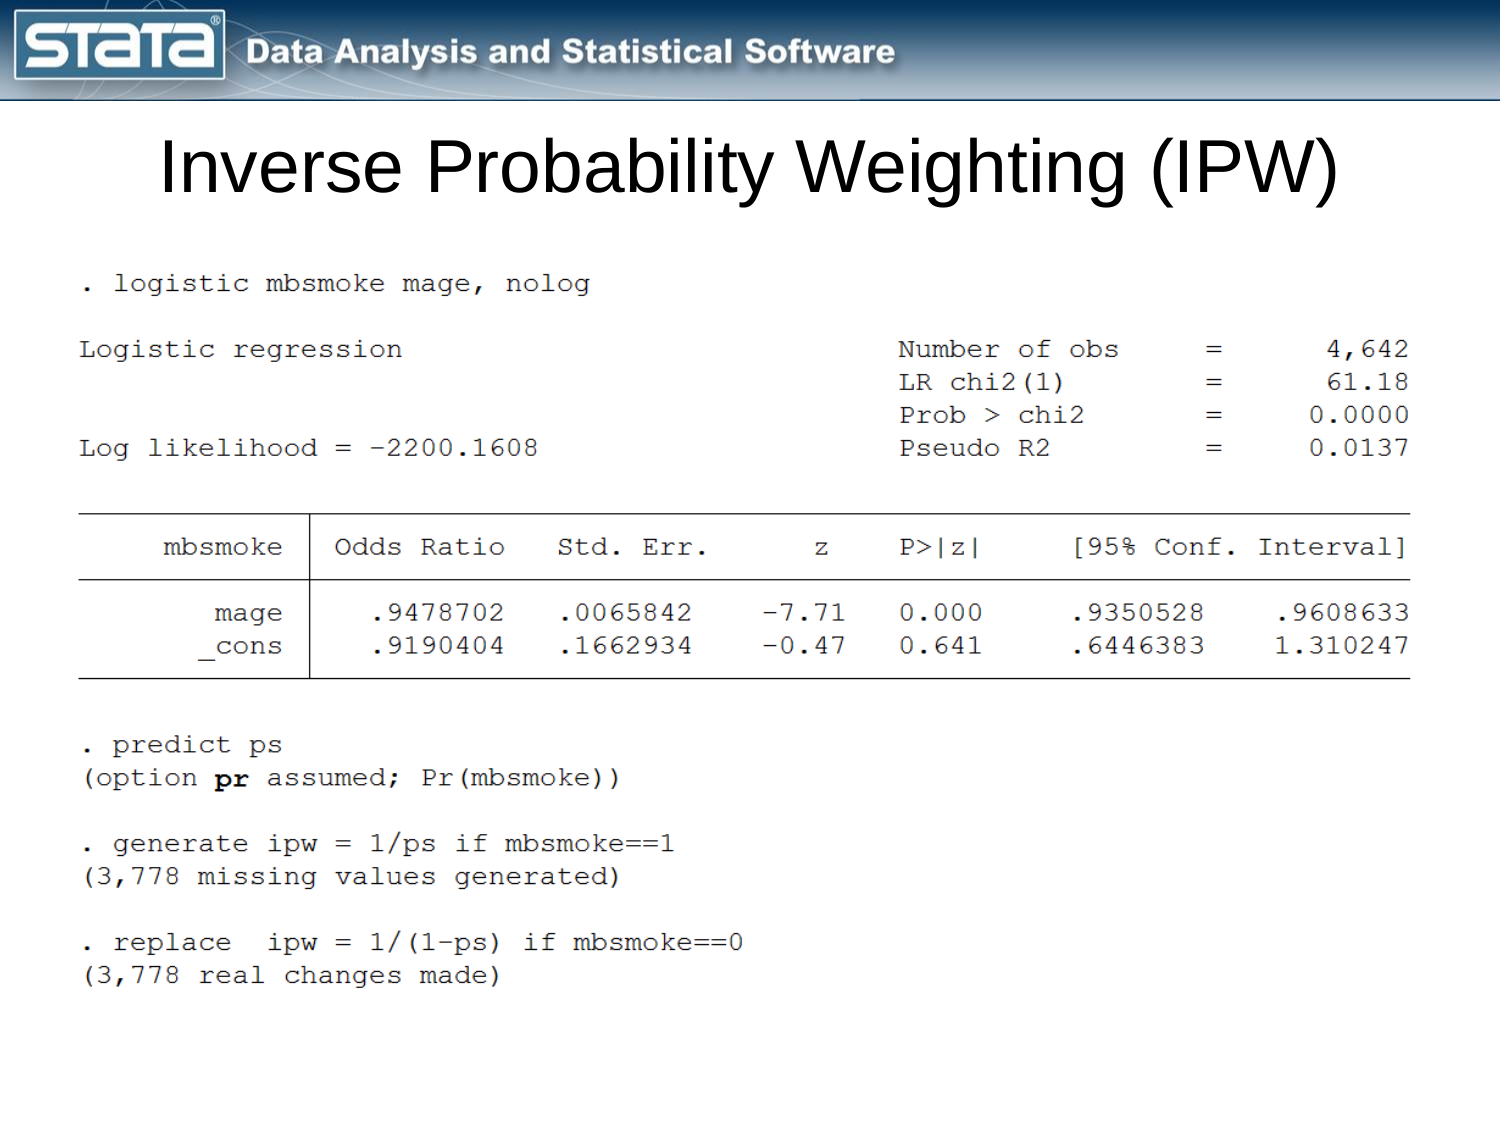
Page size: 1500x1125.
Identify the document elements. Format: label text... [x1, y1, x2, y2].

title Inverse Probability Weighting (IPW) [0, 108, 1500, 225]
picture [0, 0, 1500, 102]
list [74, 268, 1426, 1000]
